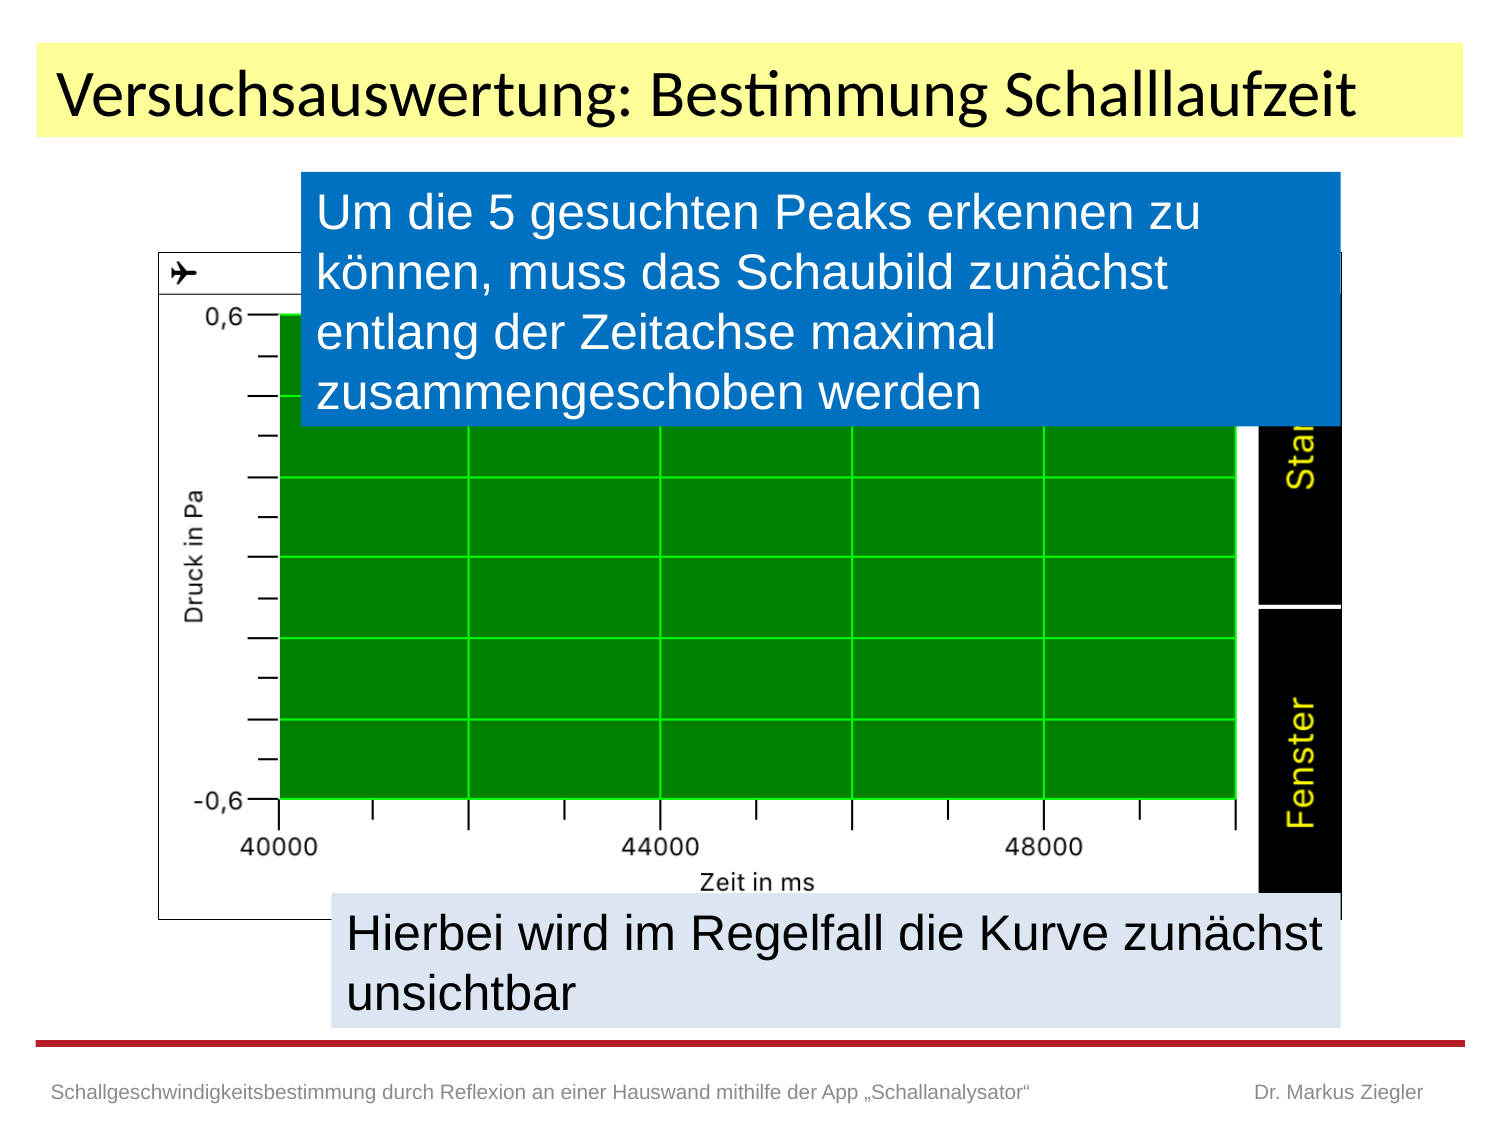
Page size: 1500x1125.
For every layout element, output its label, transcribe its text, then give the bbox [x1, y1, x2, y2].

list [158, 252, 1343, 920]
footer Schallgeschwindigkeitsbestimmung durch Reflexion an einer Hauswand mithilfe der App „Schallanalysator“ Dr. Markus Ziegler [35, 1061, 1447, 1122]
title Versuchsauswertung: Bestimmung Schalllaufzeit [41, 42, 1459, 149]
text_box Hierbei wird im Regelfall die Kurve zunächst unsichtbar [331, 928, 1341, 1028]
text_box Um die 5 gesuchten Peaks erkennen zu können, muss das Schaubild zunächst entlang der Zeitachse maximal zusammengeschoben werden [301, 171, 1341, 251]
